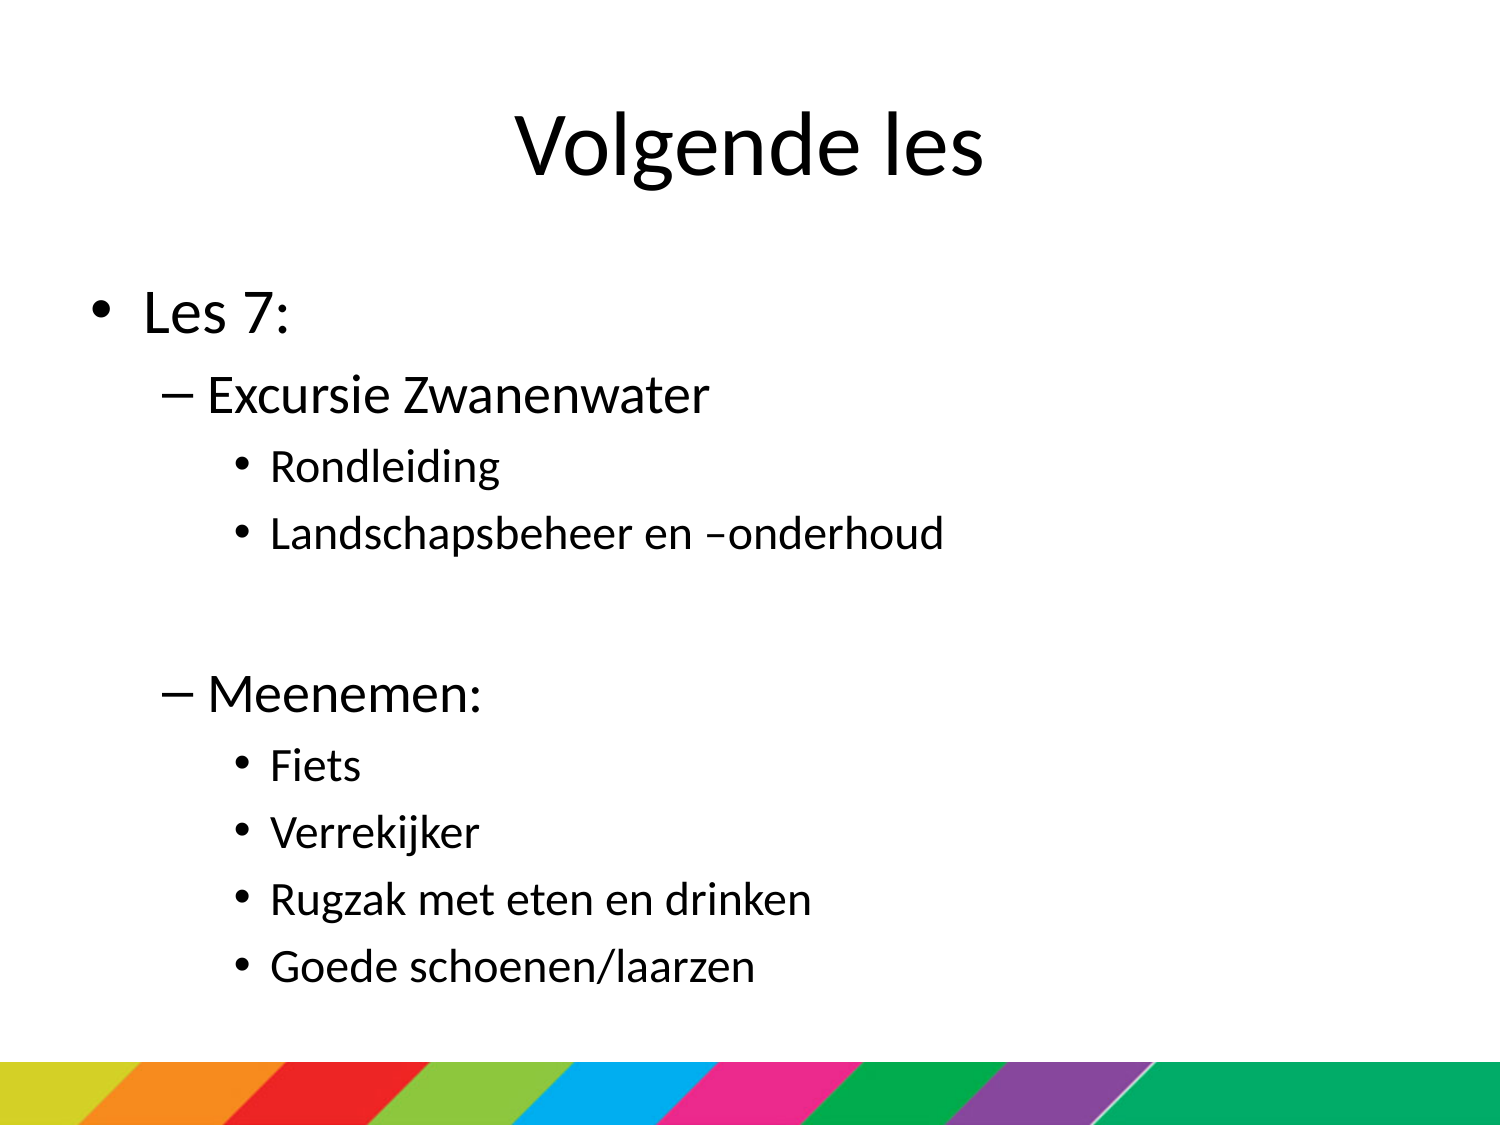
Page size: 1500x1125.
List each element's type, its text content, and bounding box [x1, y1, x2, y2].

picture [0, 1062, 574, 1125]
list Les 7: Excursie Zwanenwater Rondleiding Landschapsbeheer en –onderhoud Meenemen: Fiets Verrekijker Rugzak met eten en drinken Goede schoenen/laarzen [75, 262, 1425, 1005]
title Volgende les [75, 45, 1425, 233]
picture [656, 1062, 1500, 1125]
